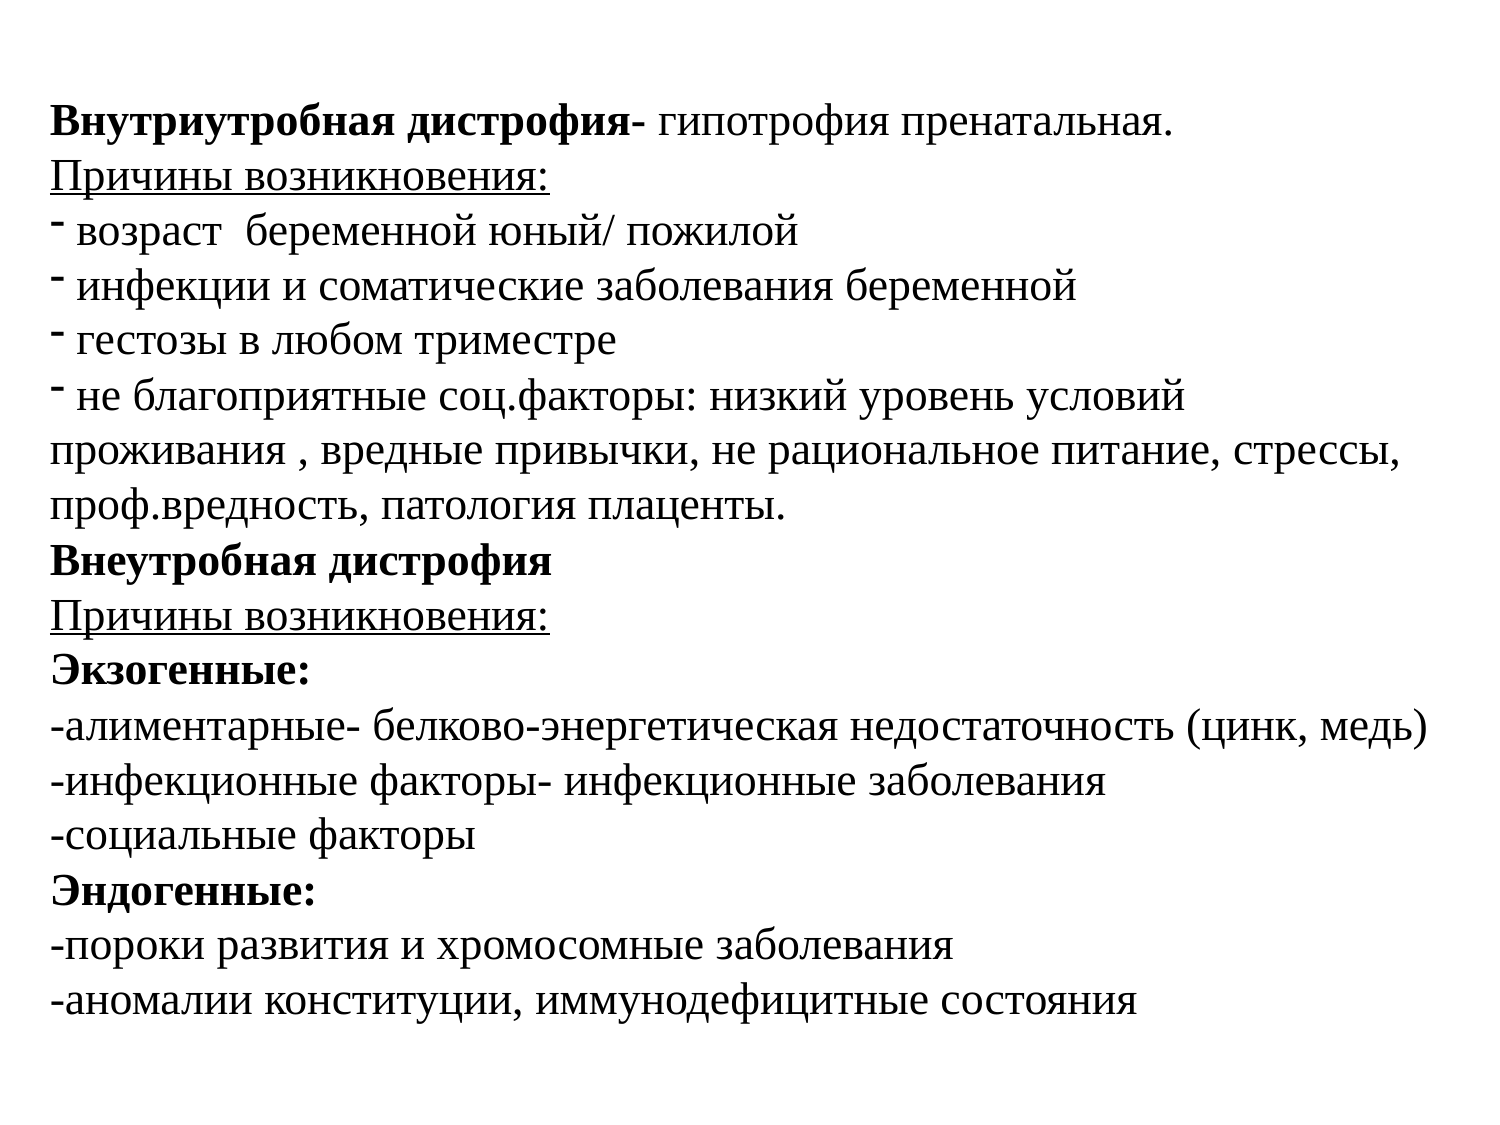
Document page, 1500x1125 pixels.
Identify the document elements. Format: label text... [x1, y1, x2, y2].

text_box Внутриутробная дистрофия- гипотрофия пренатальная. Причины возникновения: возраст беременной юный/ пожилой инфекции и соматические заболевания беременной гестозы в любом триместре не благоприятные соц.факторы: низкий уровень условий проживания , вредные привычки, не рациональное питание, стрессы, проф.вредность, патология плаценты. Внеутробная дистрофия Причины возникновения: Экзогенные: -алиментарные- белково-энергетическая недостаточность (цинк, медь) -инфекционные факторы- инфекционные заболевания -социальные факторы Эндогенные: -пороки развития и хромосомные заболевания -аномалии конституции, иммунодефицитные состояния [35, 81, 1465, 1087]
